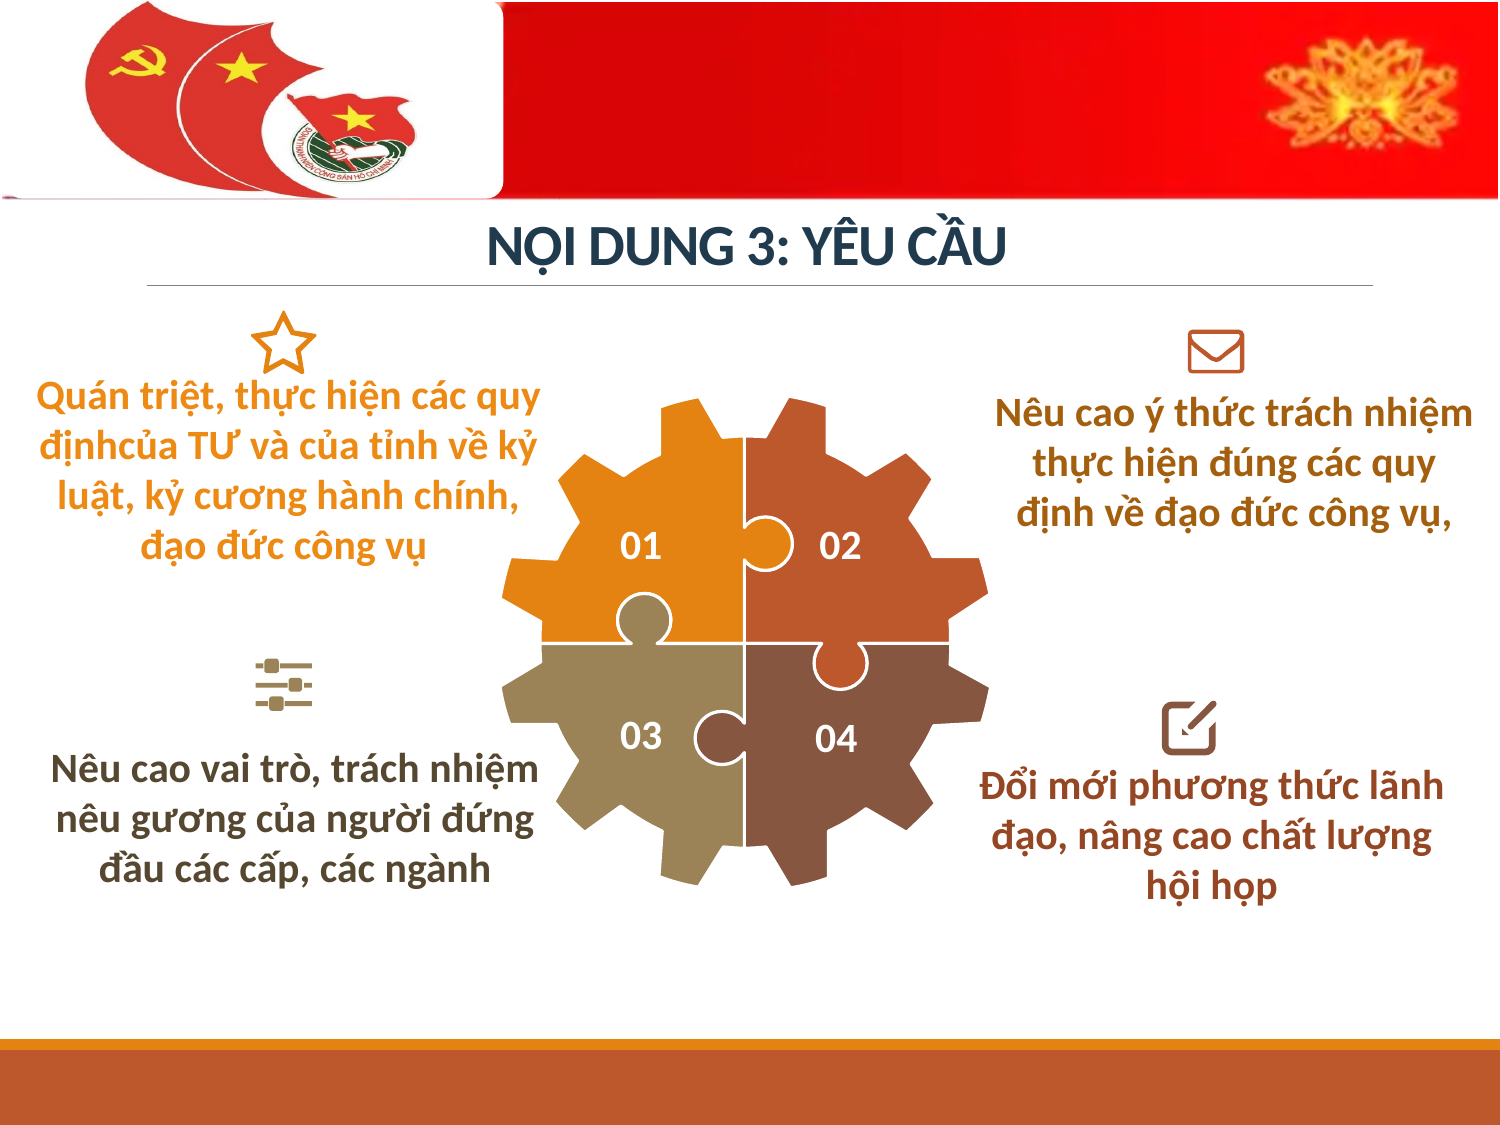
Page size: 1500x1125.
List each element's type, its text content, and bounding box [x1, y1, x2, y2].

title NỘI DUNG 3: YÊU CẦU [135, 47, 1373, 285]
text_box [19, 658, 571, 921]
text_box 04 [696, 643, 991, 888]
text_box 02 [745, 396, 991, 689]
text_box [978, 329, 1491, 566]
picture [0, 0, 1500, 1039]
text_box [19, 309, 558, 584]
text_box 03 [540, 593, 745, 888]
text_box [955, 699, 1468, 937]
text_box 01 [500, 396, 793, 643]
